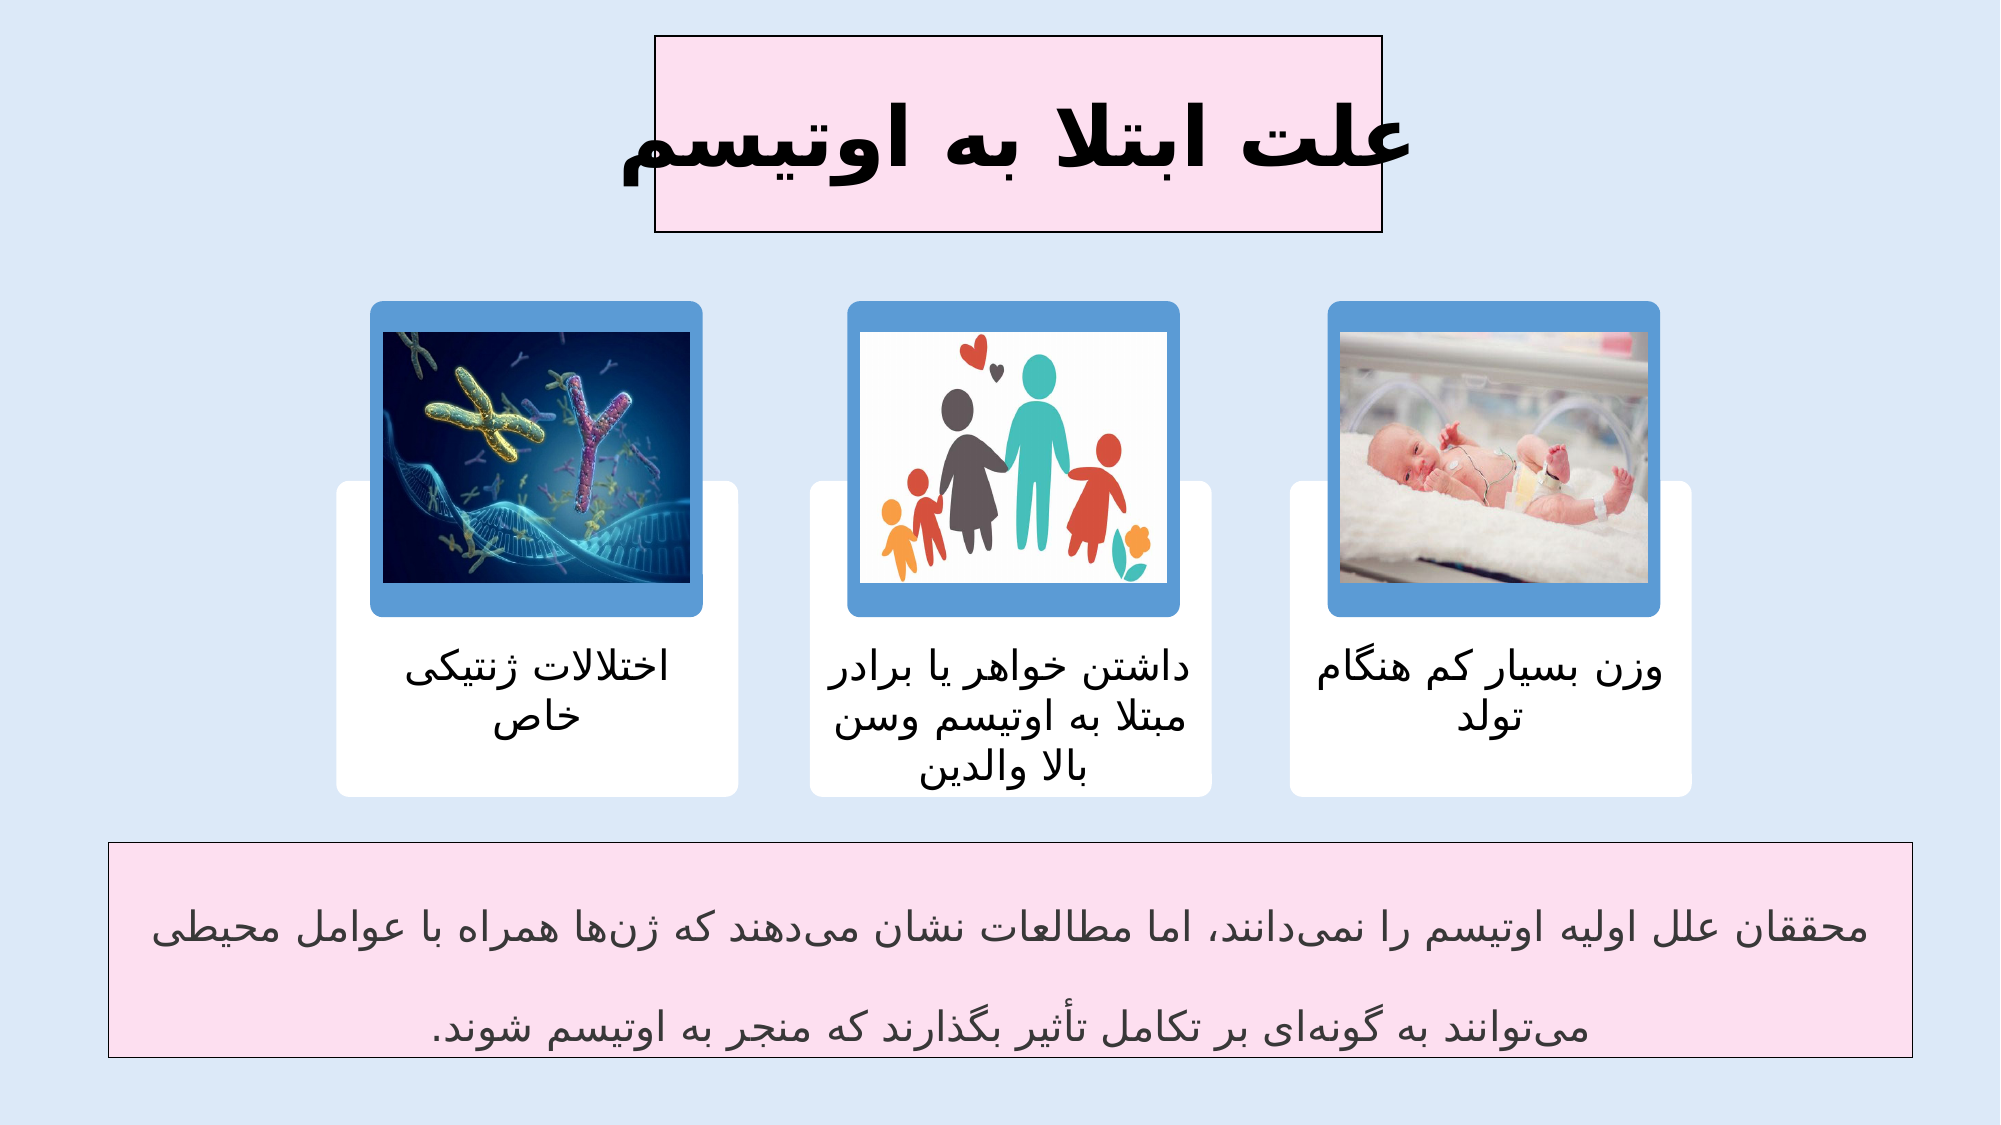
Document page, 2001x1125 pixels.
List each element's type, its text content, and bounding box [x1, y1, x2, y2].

text_box [654, 191, 1383, 233]
text_box [847, 301, 1180, 618]
text_box [654, 35, 1383, 76]
text_box محققان علل اولیه اوتیسم را نمی‌دانند، اما مطالعات نشان می‌دهند که ژن‌ها همراه با عوامل محیطی می‌توانند به گونه‌ای بر تکامل تأثیر بگذارند که منجر به اوتیسم شوند. [108, 842, 1913, 1058]
picture [383, 332, 690, 583]
picture [860, 332, 1167, 583]
text_box علت ابتلا به اوتیسم [603, 76, 1434, 191]
text_box اختلالات ژنتیکی خاص [336, 480, 739, 797]
text_box [1327, 301, 1661, 618]
text_box [370, 301, 703, 618]
text_box داشتن خواهر یا برادر مبتلا به اوتیسم وسن بالا والدین [809, 480, 1212, 797]
text_box وزن بسیار کم هنگام تولد [1289, 480, 1692, 797]
picture [1340, 332, 1648, 584]
